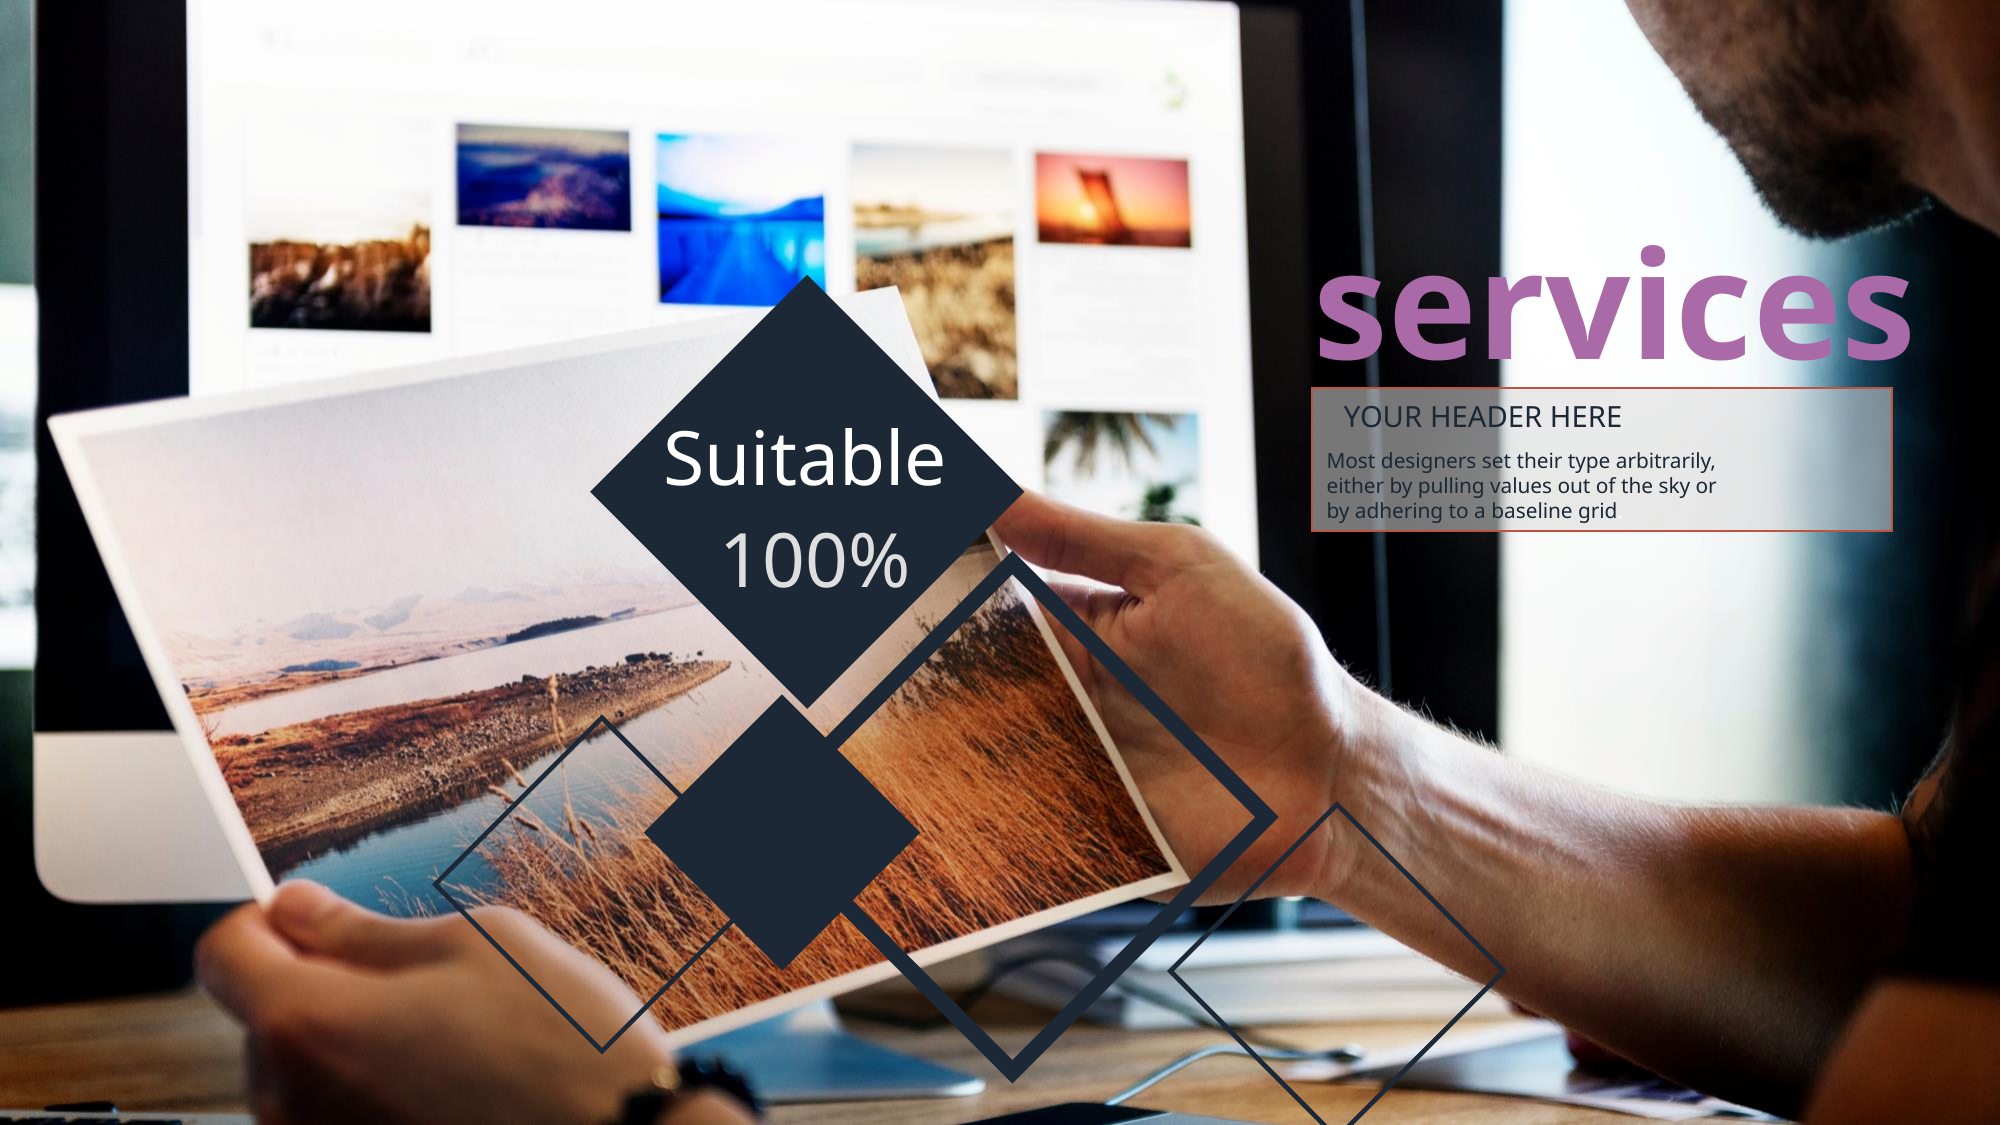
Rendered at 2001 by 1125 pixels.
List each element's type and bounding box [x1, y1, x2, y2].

picture [0, 0, 2000, 1125]
text_box [1311, 390, 1751, 532]
